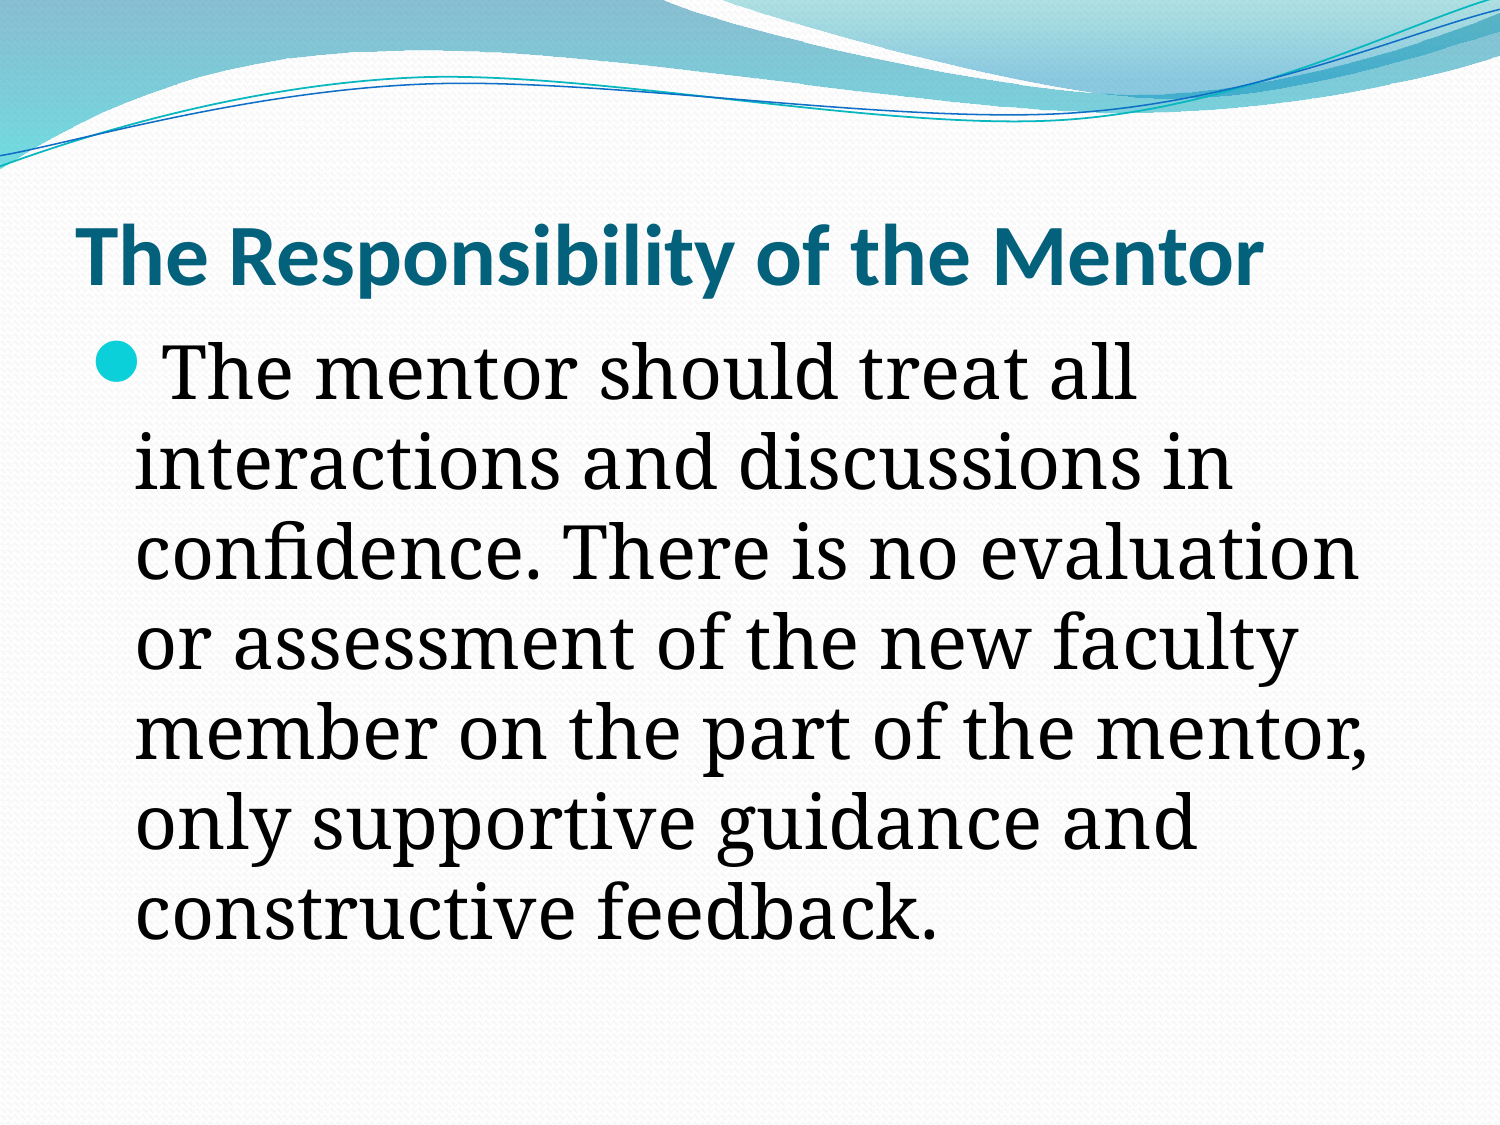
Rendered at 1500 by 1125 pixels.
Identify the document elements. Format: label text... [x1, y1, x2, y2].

list The mentor should treat all interactions and discussions in confidence. There is no evaluation or assessment of the new faculty member on the part of the mentor, only supportive guidance and constructive feedback. [75, 317, 1425, 1038]
title The Responsibility of the Mentor [75, 115, 1425, 303]
